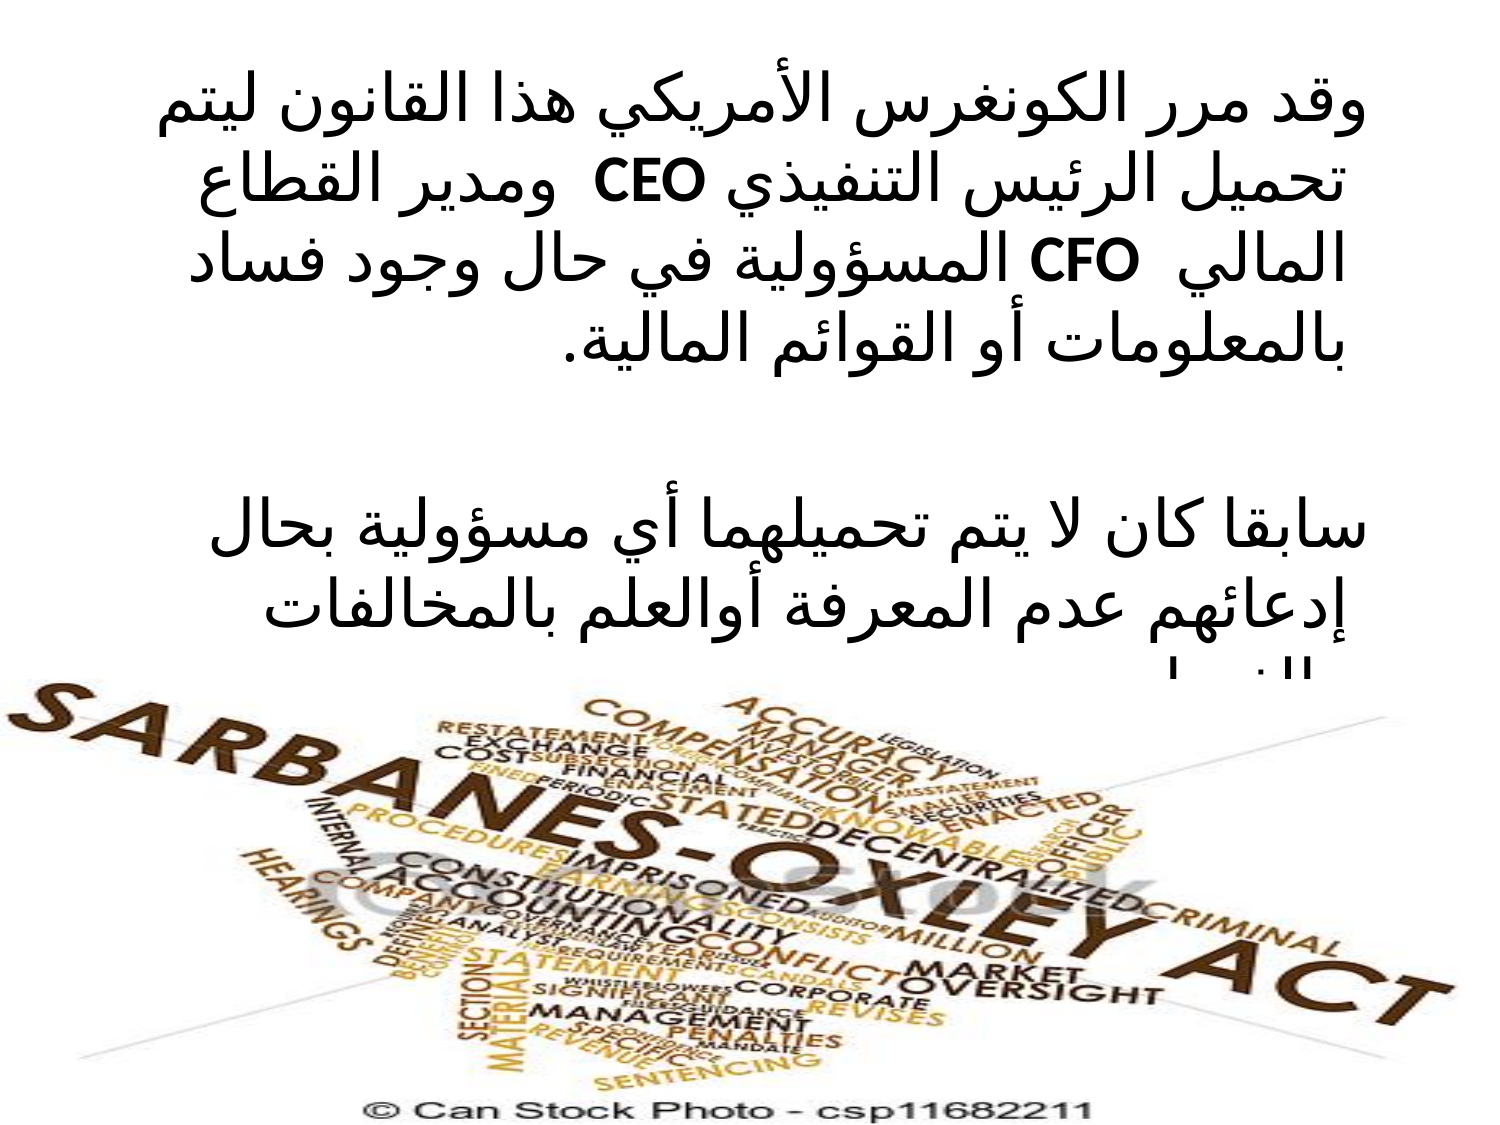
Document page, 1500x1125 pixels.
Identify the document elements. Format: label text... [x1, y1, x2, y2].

list وقد مرر الكونغرس الأمريكي هذا القانون ليتم تحميل الرئيس التنفيذي CEO ومدير القطاع المالي CFO المسؤولية في حال وجود فساد بالمعلومات أو القوائم المالية. سابقا كان لا يتم تحميلهما أي مسؤولية بحال إدعائهم عدم المعرفة أوالعلم بالمخالفات والفساد. [70, 46, 1421, 678]
picture [0, 679, 1466, 1125]
